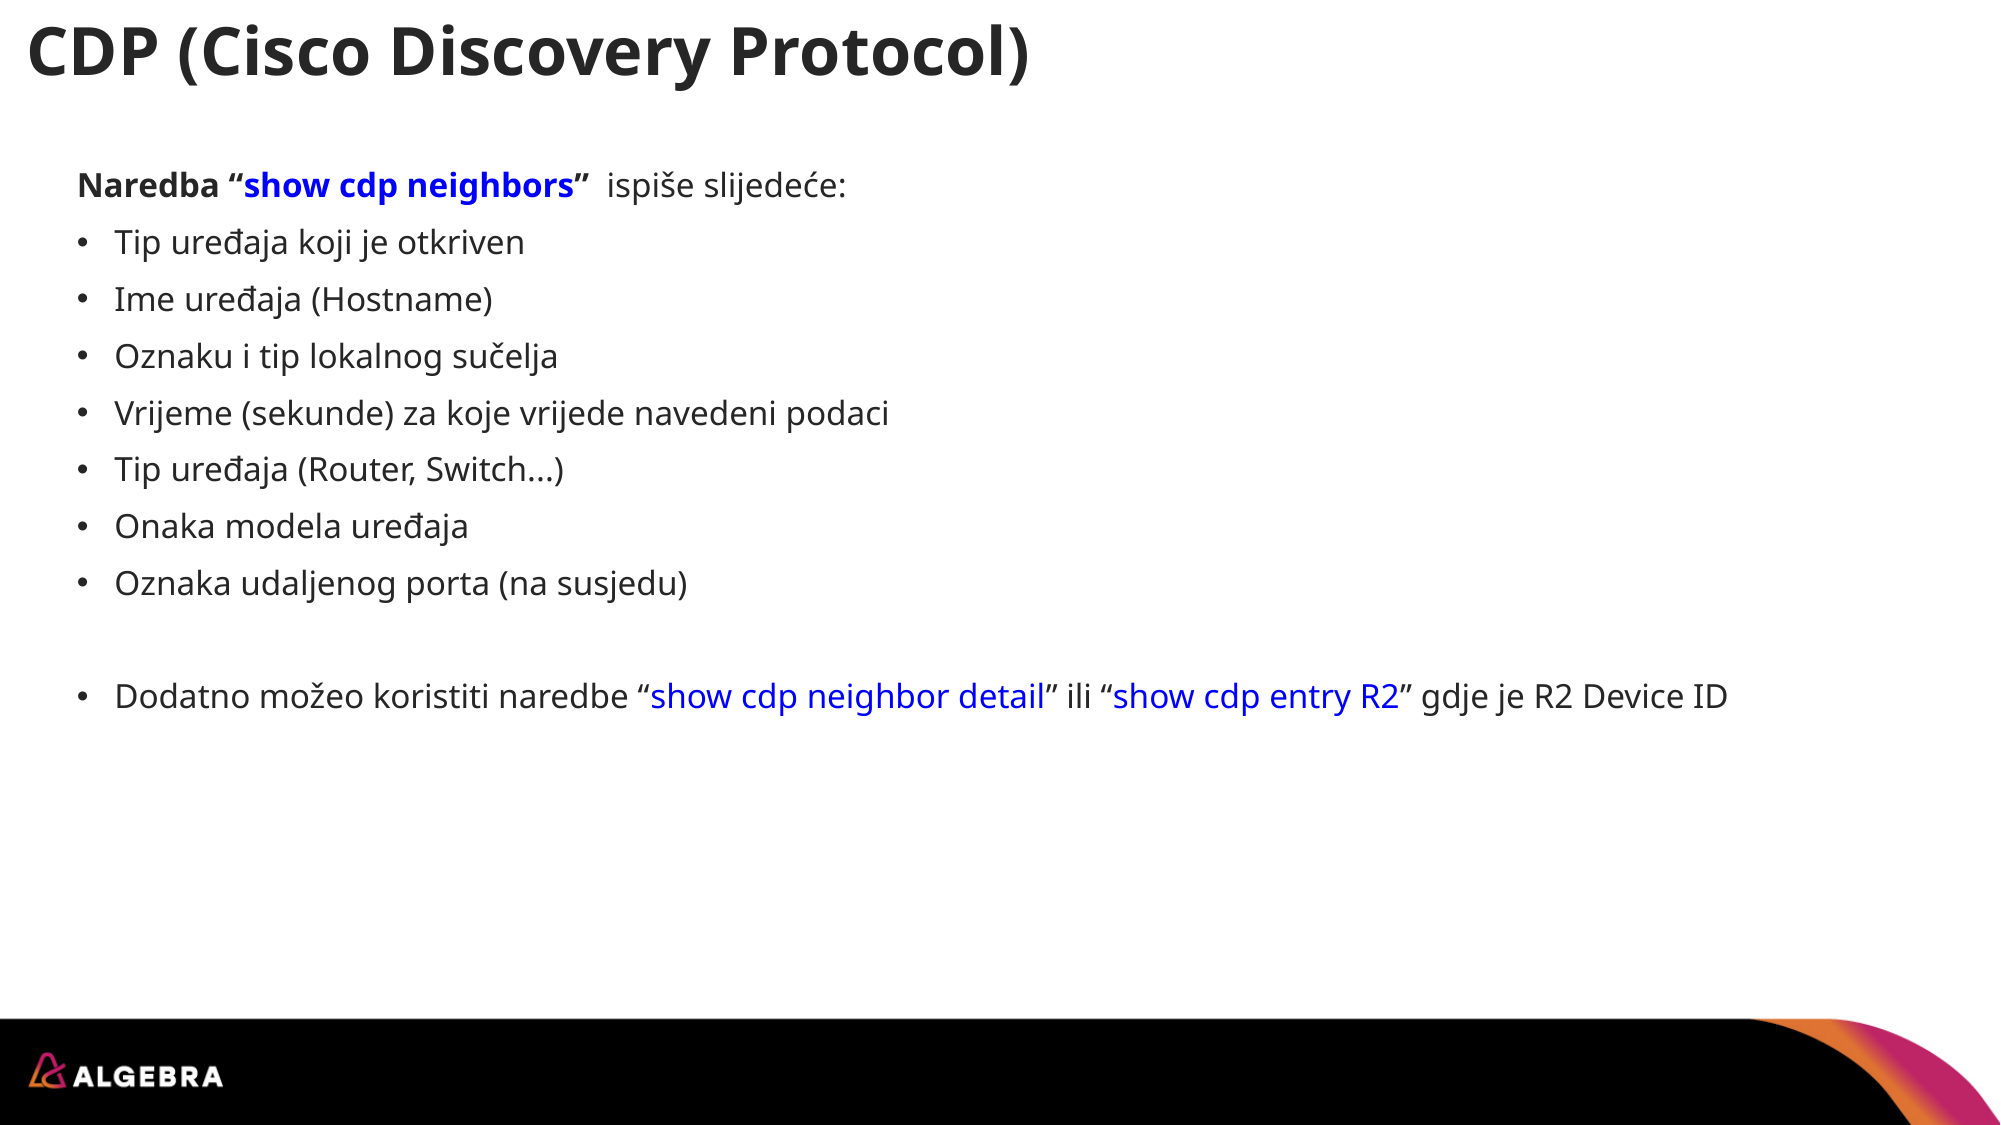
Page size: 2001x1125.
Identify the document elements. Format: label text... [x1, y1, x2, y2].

text_box Naredba “show cdp neighbors” ispiše slijedeće: Tip uređaja koji je otkriven Ime uređaja (Hostname) Oznaku i tip lokalnog sučelja Vrijeme (sekunde) za koje vrijede navedeni podaci Tip uređaja (Router, Switch...) Onaka modela uređaja Oznaka udaljenog porta (na susjedu) Dodatno možeo koristiti naredbe “show cdp neighbor detail” ili “show cdp entry R2” gdje je R2 Device ID [62, 161, 1875, 996]
title CDP (Cisco Discovery Protocol) [11, 10, 1959, 187]
picture [0, 0, 2001, 1125]
